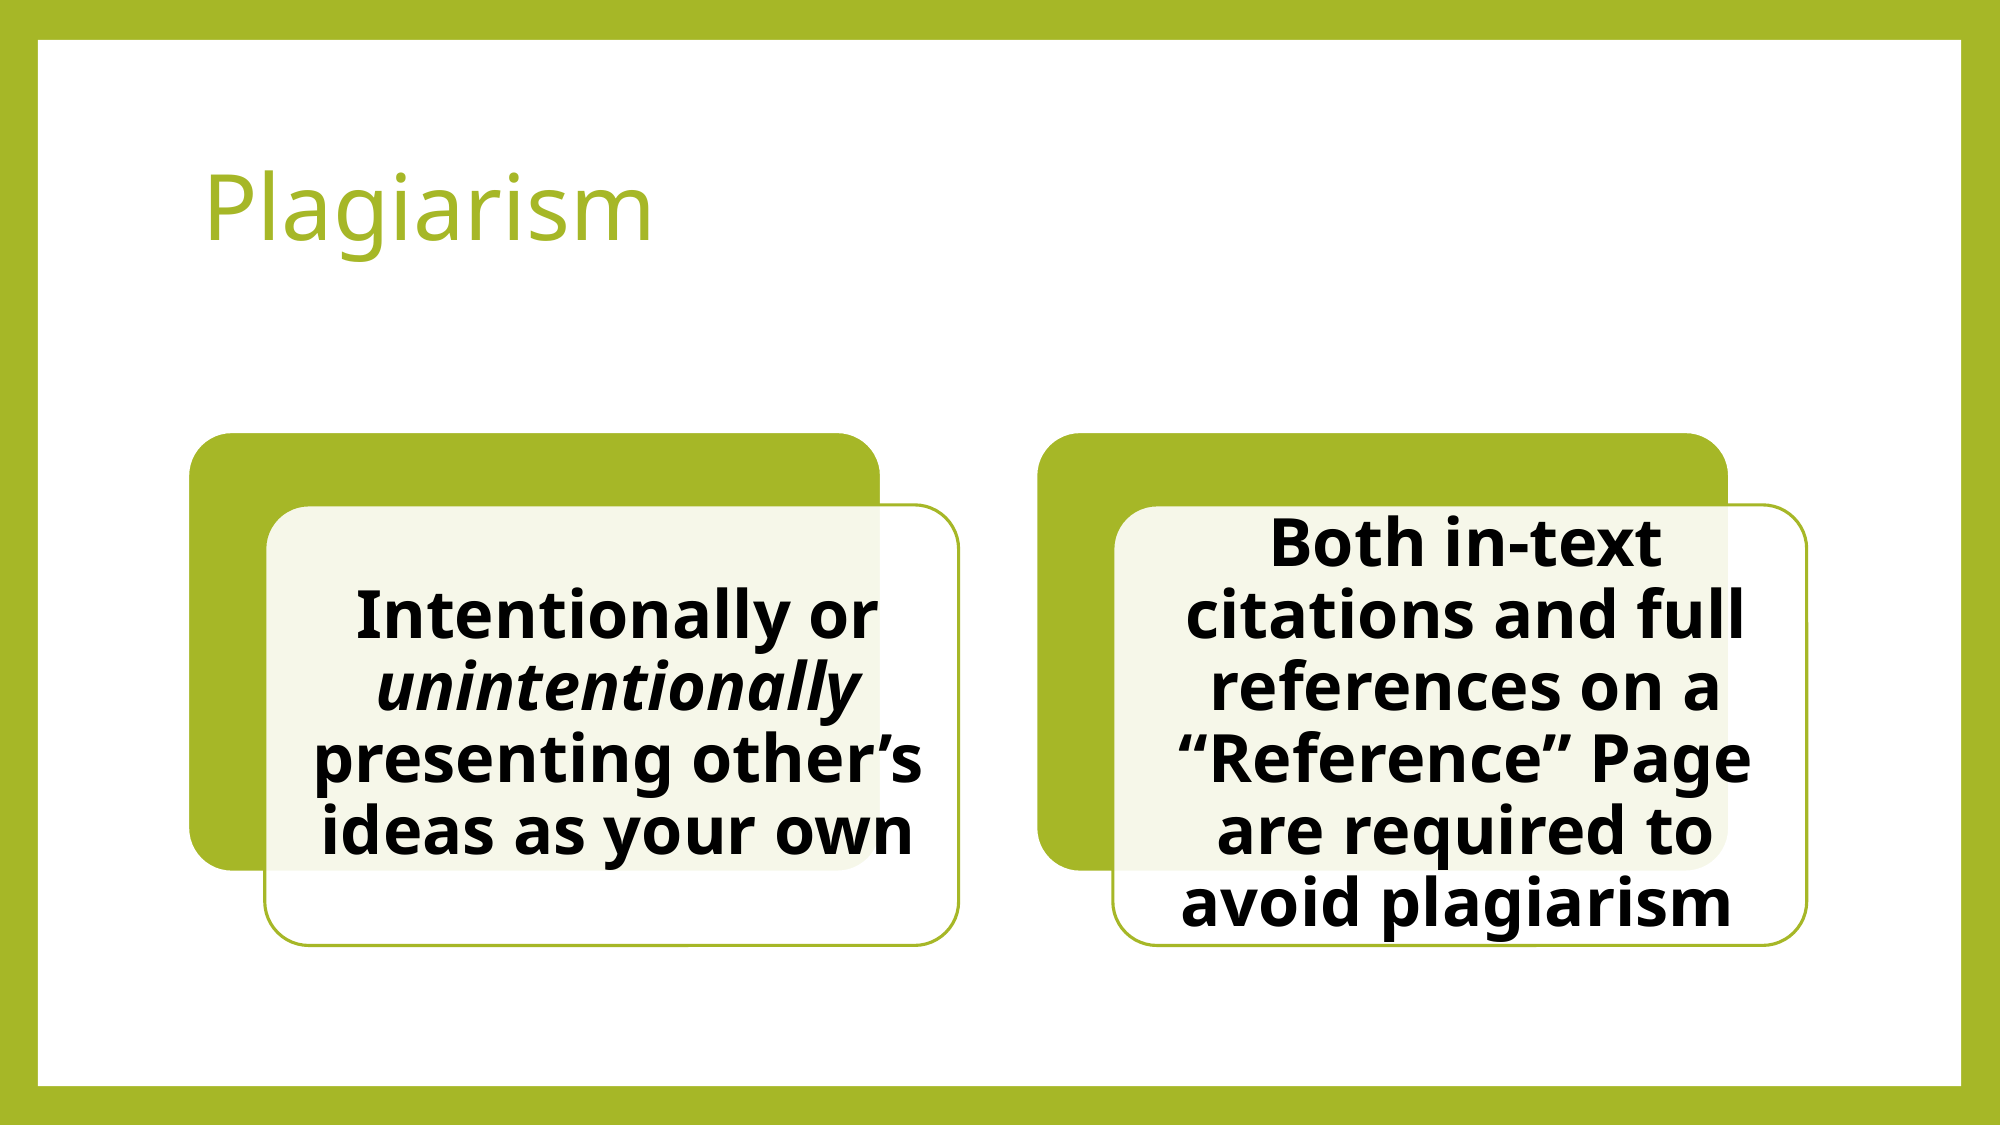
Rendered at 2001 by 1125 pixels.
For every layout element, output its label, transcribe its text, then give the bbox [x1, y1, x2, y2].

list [187, 376, 1808, 1001]
title Plagiarism [187, 99, 1808, 323]
